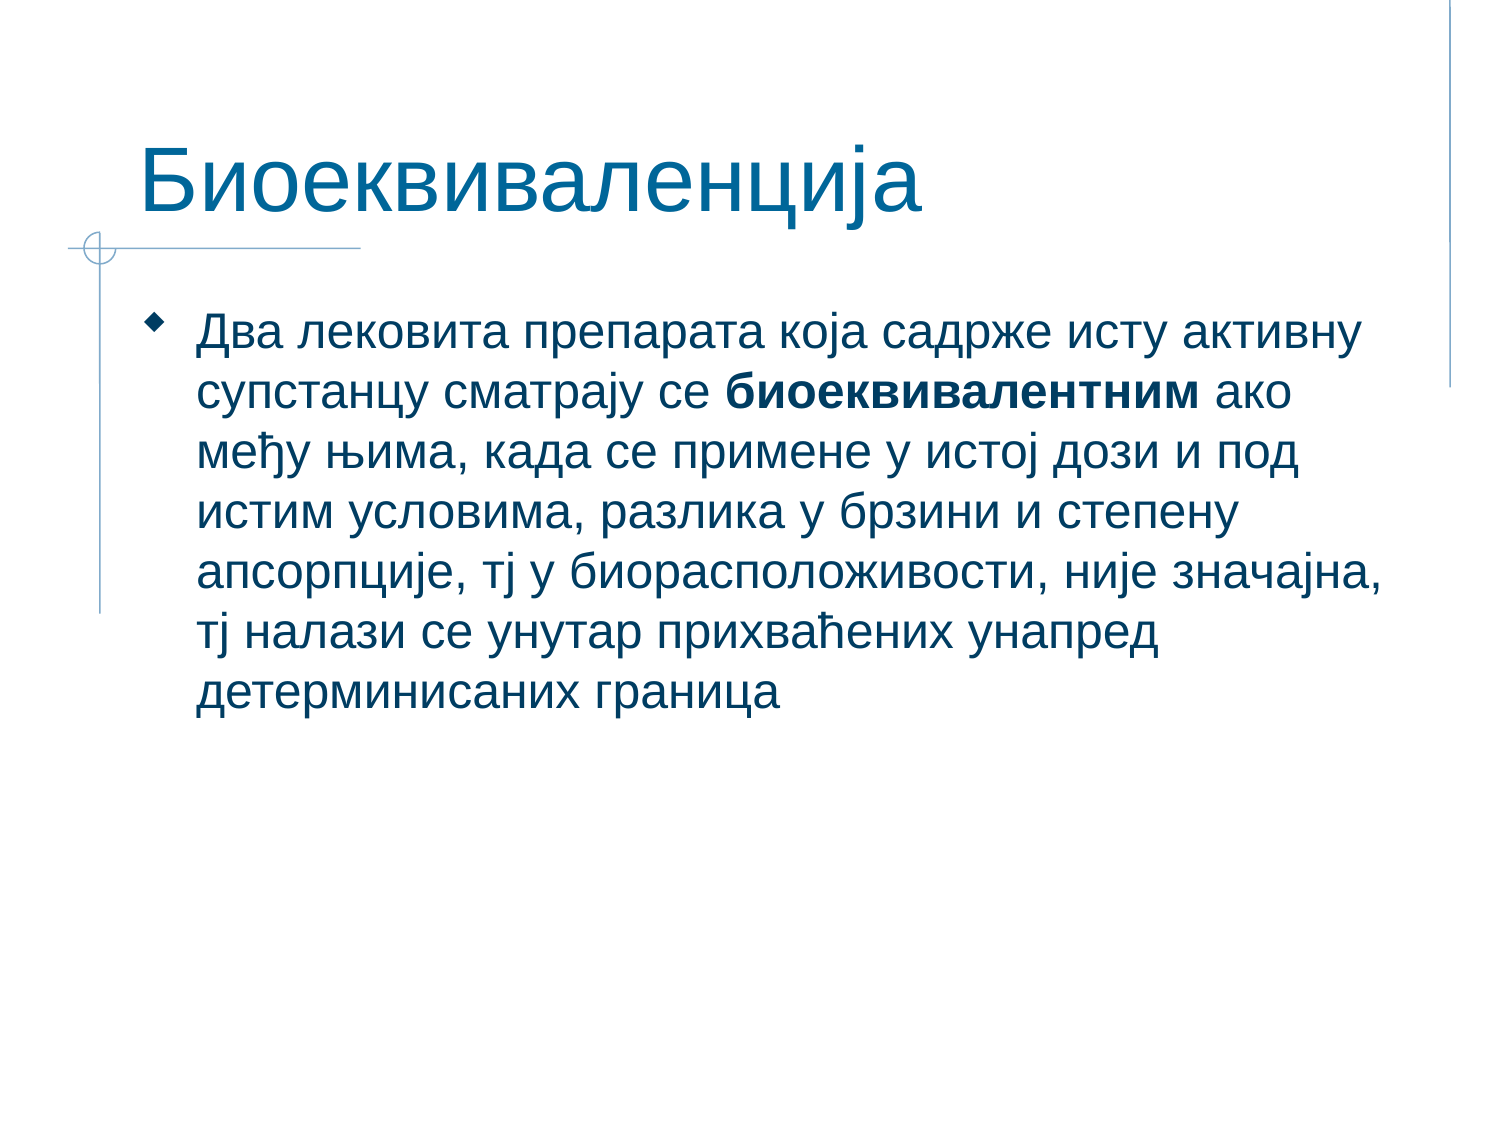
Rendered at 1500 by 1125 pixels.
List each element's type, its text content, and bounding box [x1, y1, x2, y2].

title Биоеквиваленцијa [123, 49, 1400, 238]
list Два лековита препарата која садрже исту активну супстанцу сматрају се биоеквивалентним ако међу њима, када се примене у истој дози и под истим условима, разлика у брзини и степену апсорпције, тј у биорасположивости, није значајна, тј налази се унутар прихваћених унапред детерминисаних граница [124, 290, 1400, 1026]
